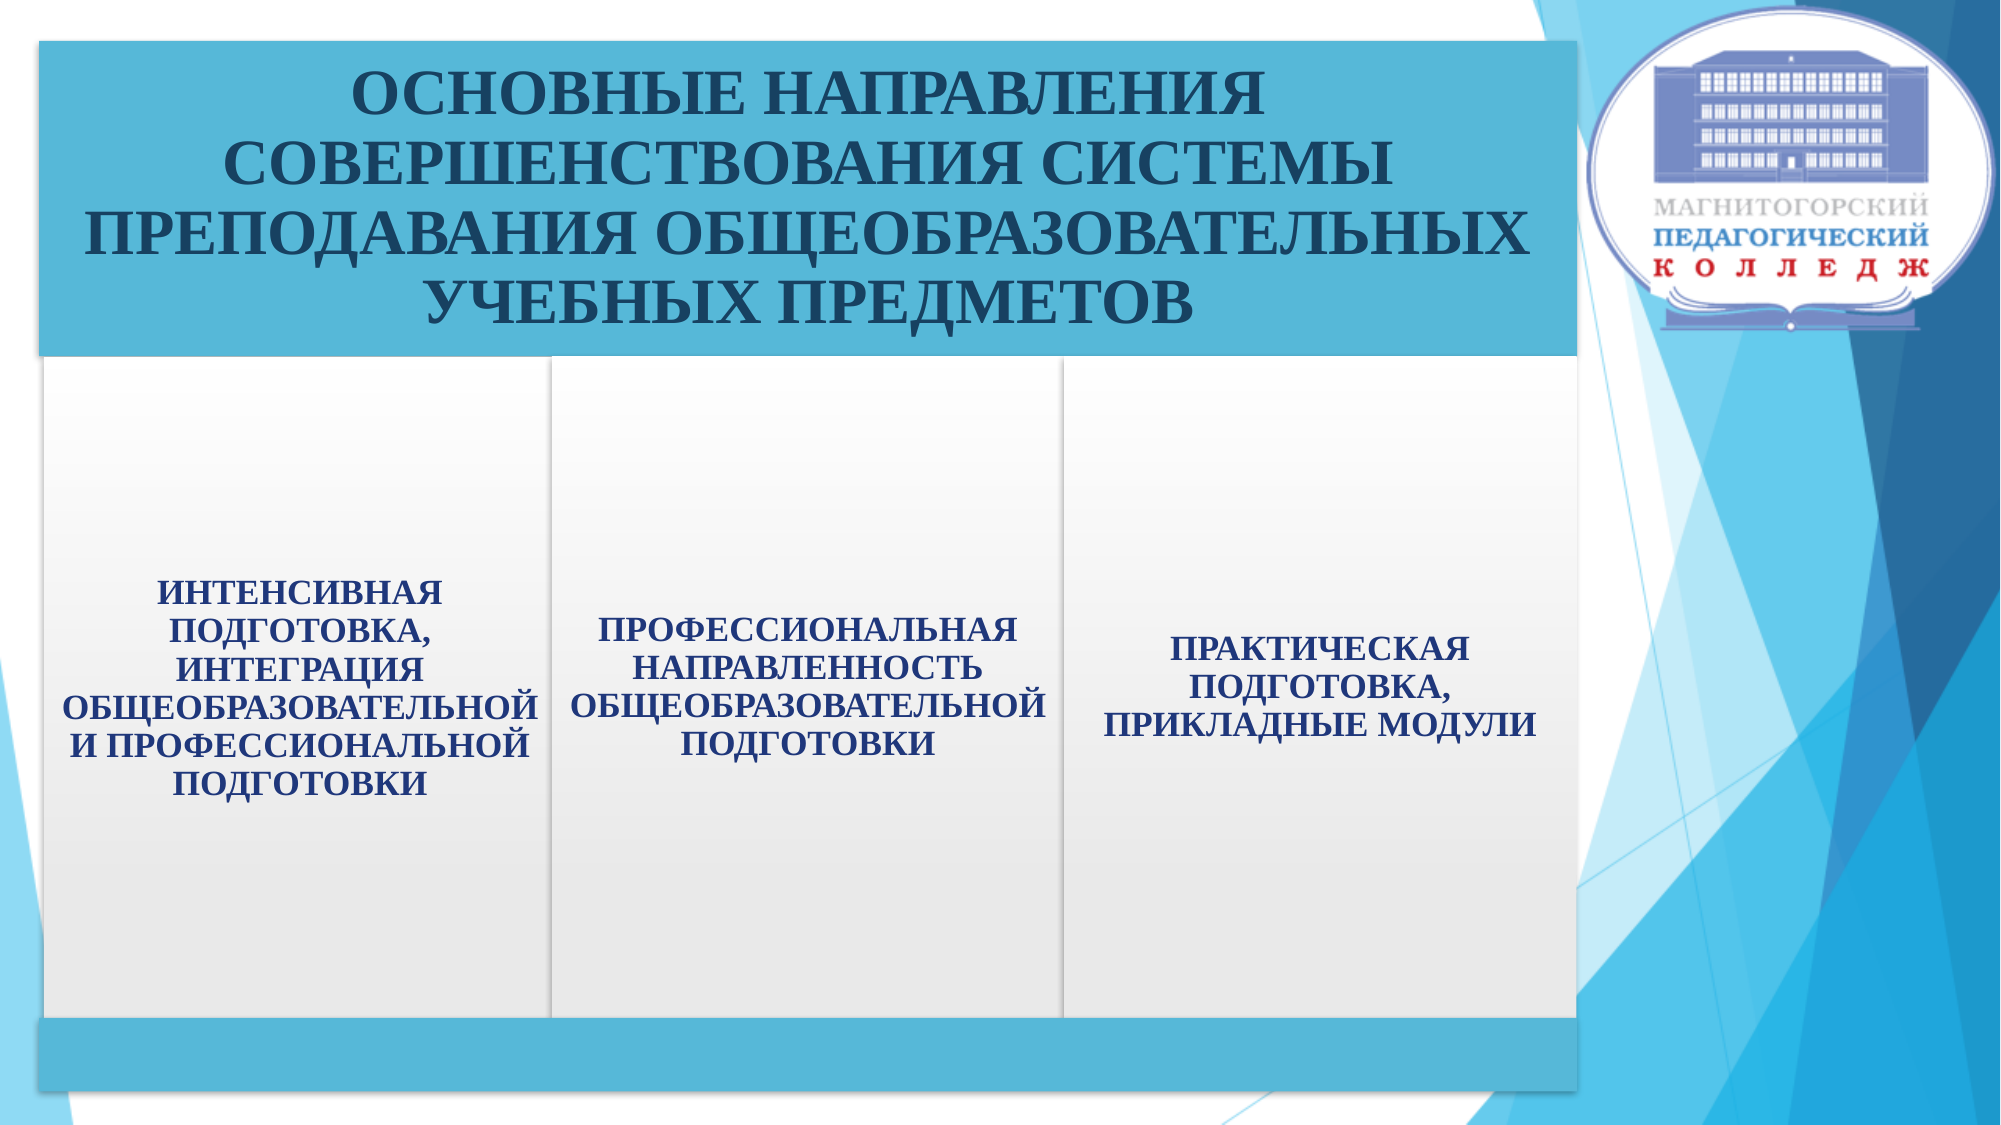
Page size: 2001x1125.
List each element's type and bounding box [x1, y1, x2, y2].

picture [0, 0, 2001, 1125]
text_box [38, 40, 1578, 1092]
